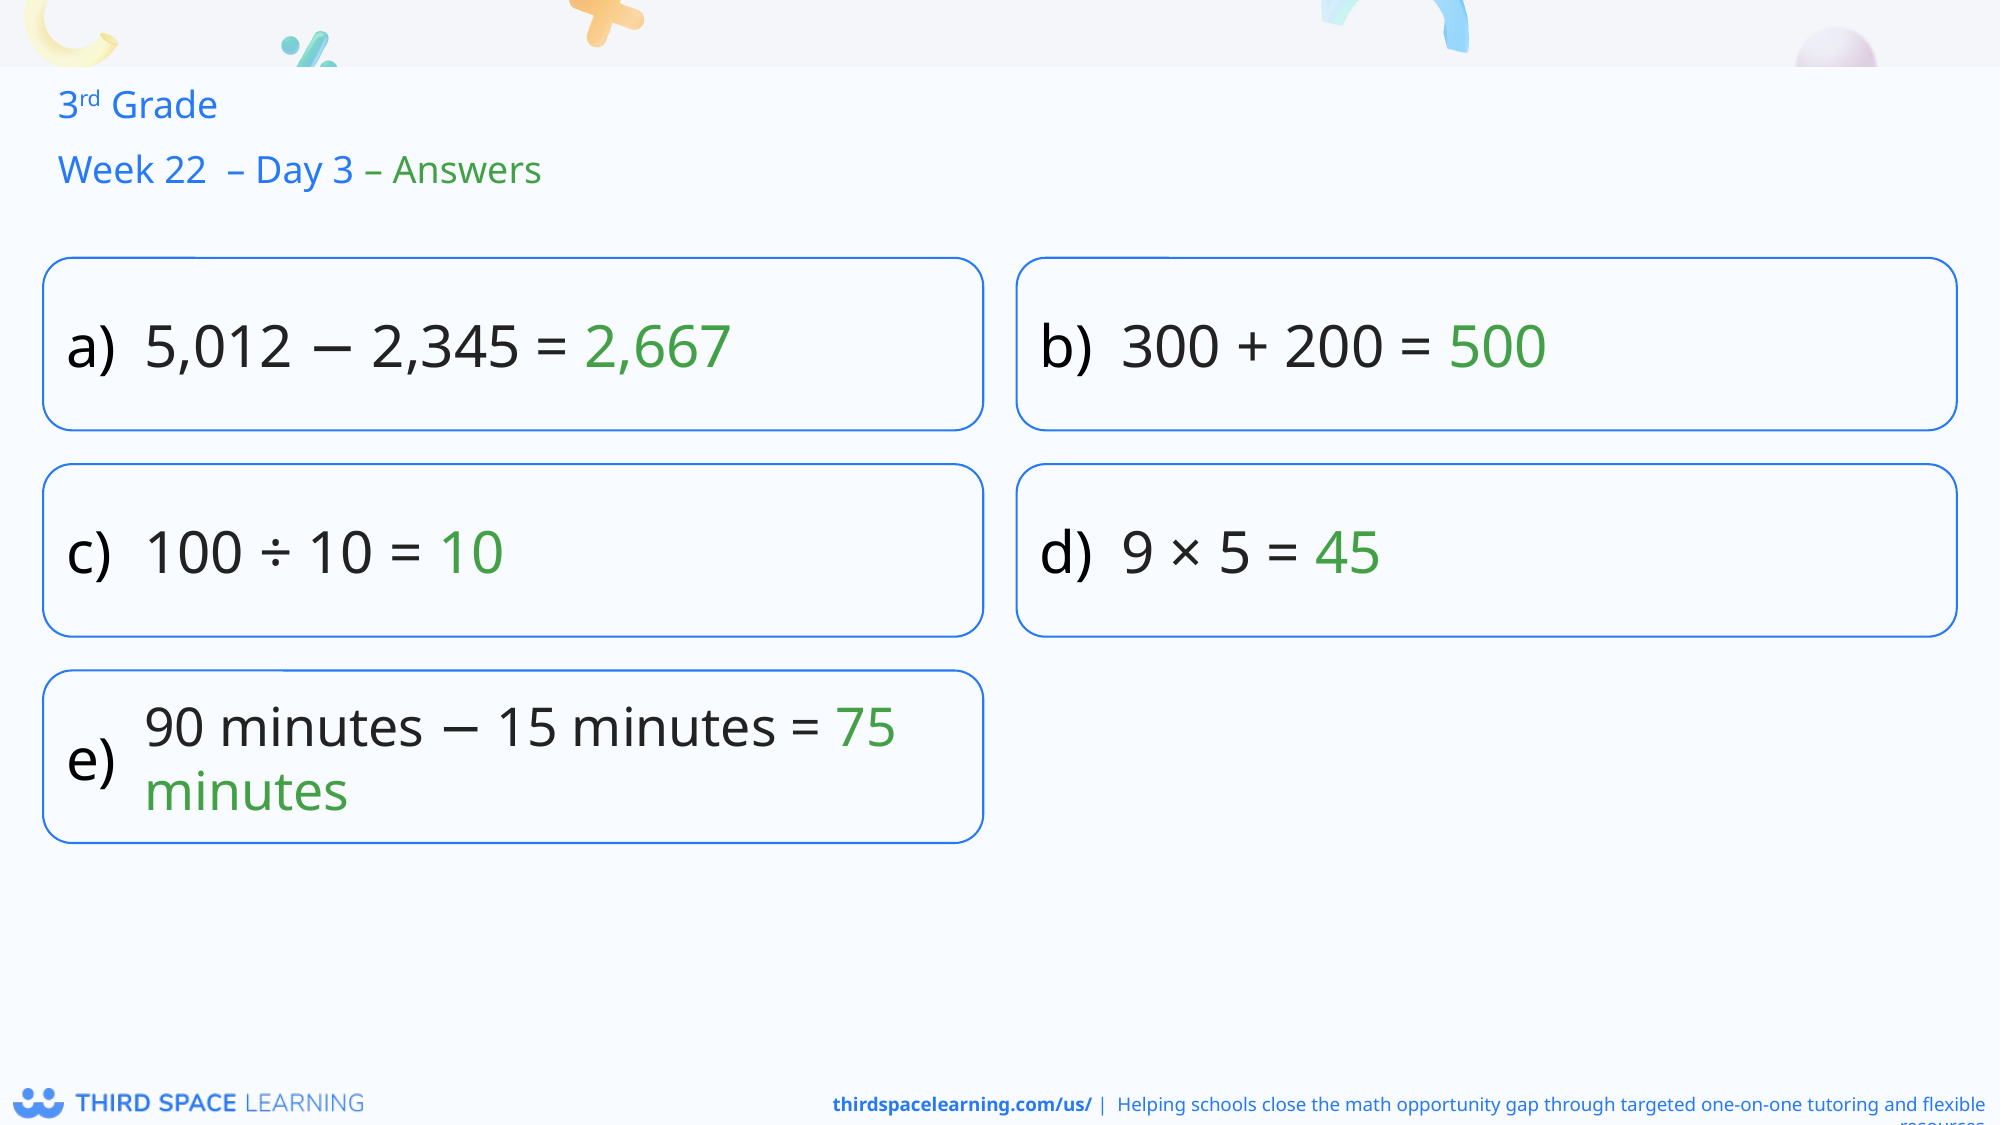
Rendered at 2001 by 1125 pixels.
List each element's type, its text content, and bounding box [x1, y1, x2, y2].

picture [13, 1088, 365, 1119]
list 100 ÷ 10 = 10 [129, 478, 962, 623]
picture [0, 0, 2000, 67]
text_box 3rd Grade Week 22 – Day 3 – Answers [43, 73, 705, 212]
list 5,012 − 2,345 = 2,667 [129, 272, 962, 416]
list 90 minutes − 15 minutes = 75 minutes [129, 684, 962, 829]
list 300 + 200 = 500 [1106, 272, 1939, 416]
list 9 × 5 = 45 [1106, 478, 1939, 623]
